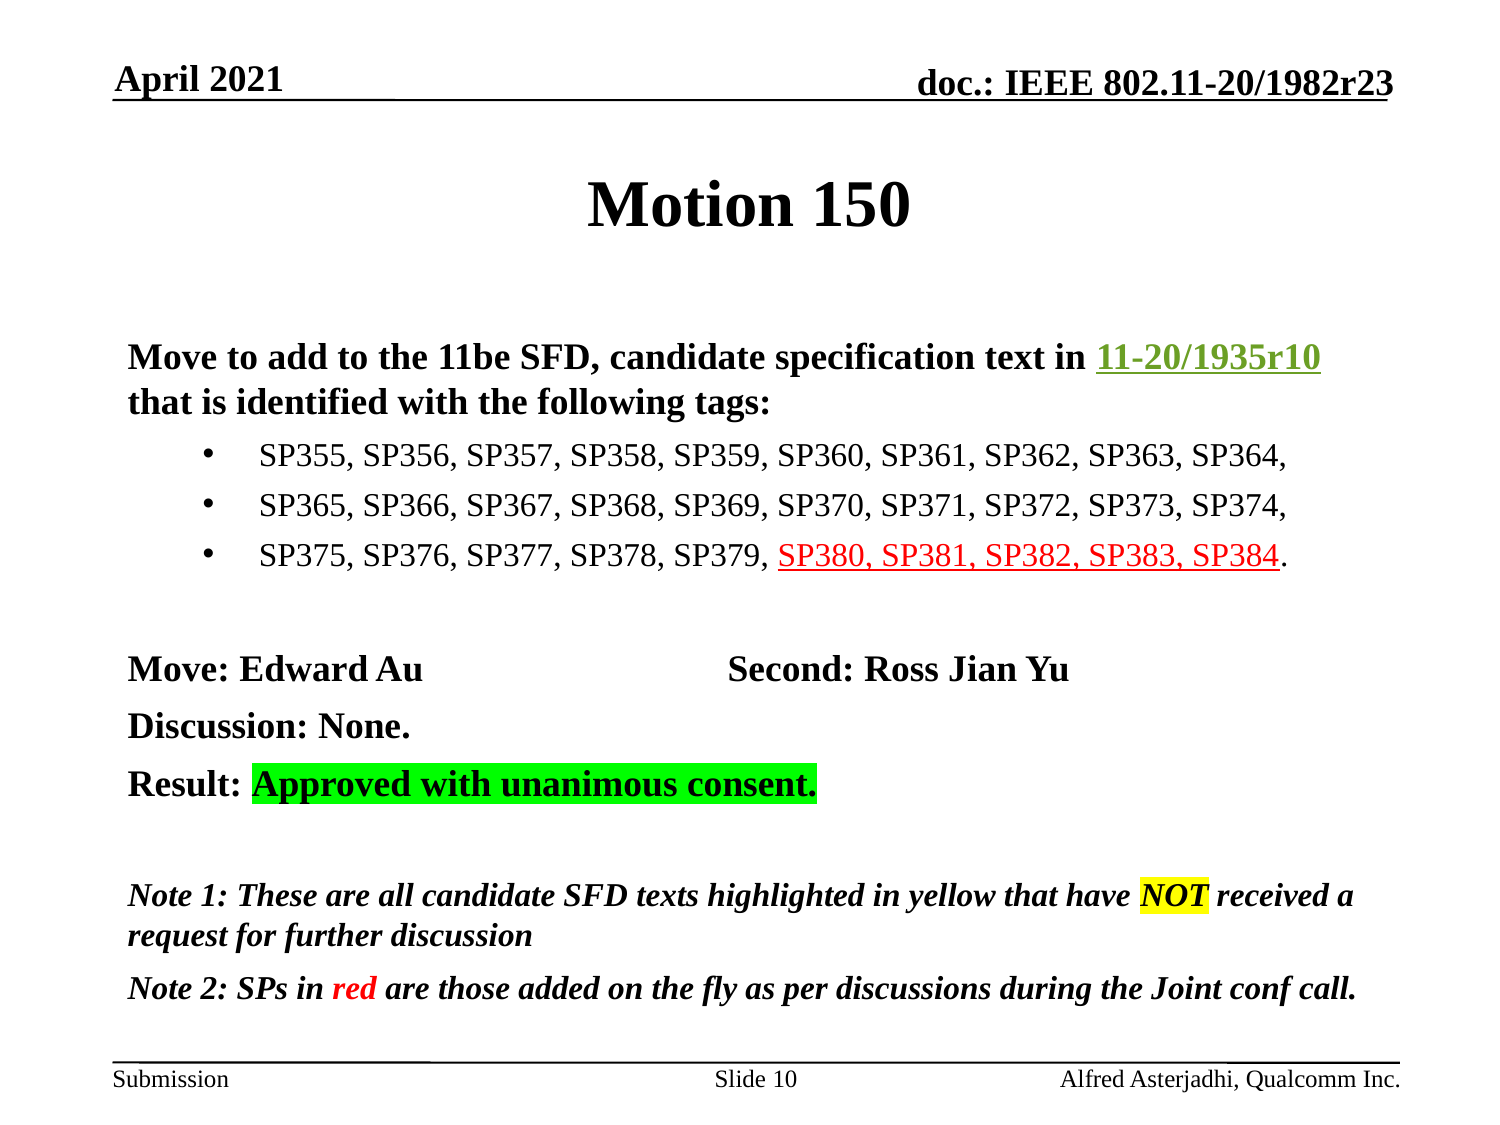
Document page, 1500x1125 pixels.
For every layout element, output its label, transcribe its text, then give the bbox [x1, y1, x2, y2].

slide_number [114, 54, 423, 100]
title Motion 150 [112, 112, 1388, 288]
slide_number Slide 10 [712, 1061, 800, 1123]
list Move to add to the 11be SFD, candidate specification text in 11-20/1935r10 that is identified with the following tags: SP355, SP356, SP357, SP358, SP359, SP360, SP361, SP362, SP363, SP364, SP365, SP366, SP367, SP368, SP369, SP370, SP371, SP372, SP373, SP374, SP375, SP376, SP377, SP378, SP379, SP380, SP381, SP382, SP383, SP384. Move: Edward Au Second: Ross Jian Yu Discussion: None. Result: Approved with unanimous consent. Note 1: These are all candidate SFD texts highlighted in yellow that have NOT received a request for further discussion Note 2: SPs in red are those added on the fly as per discussions during the Joint conf call. [112, 324, 1388, 1051]
footer Alfred Asterjadhi, Qualcomm Inc. [878, 1061, 1402, 1093]
